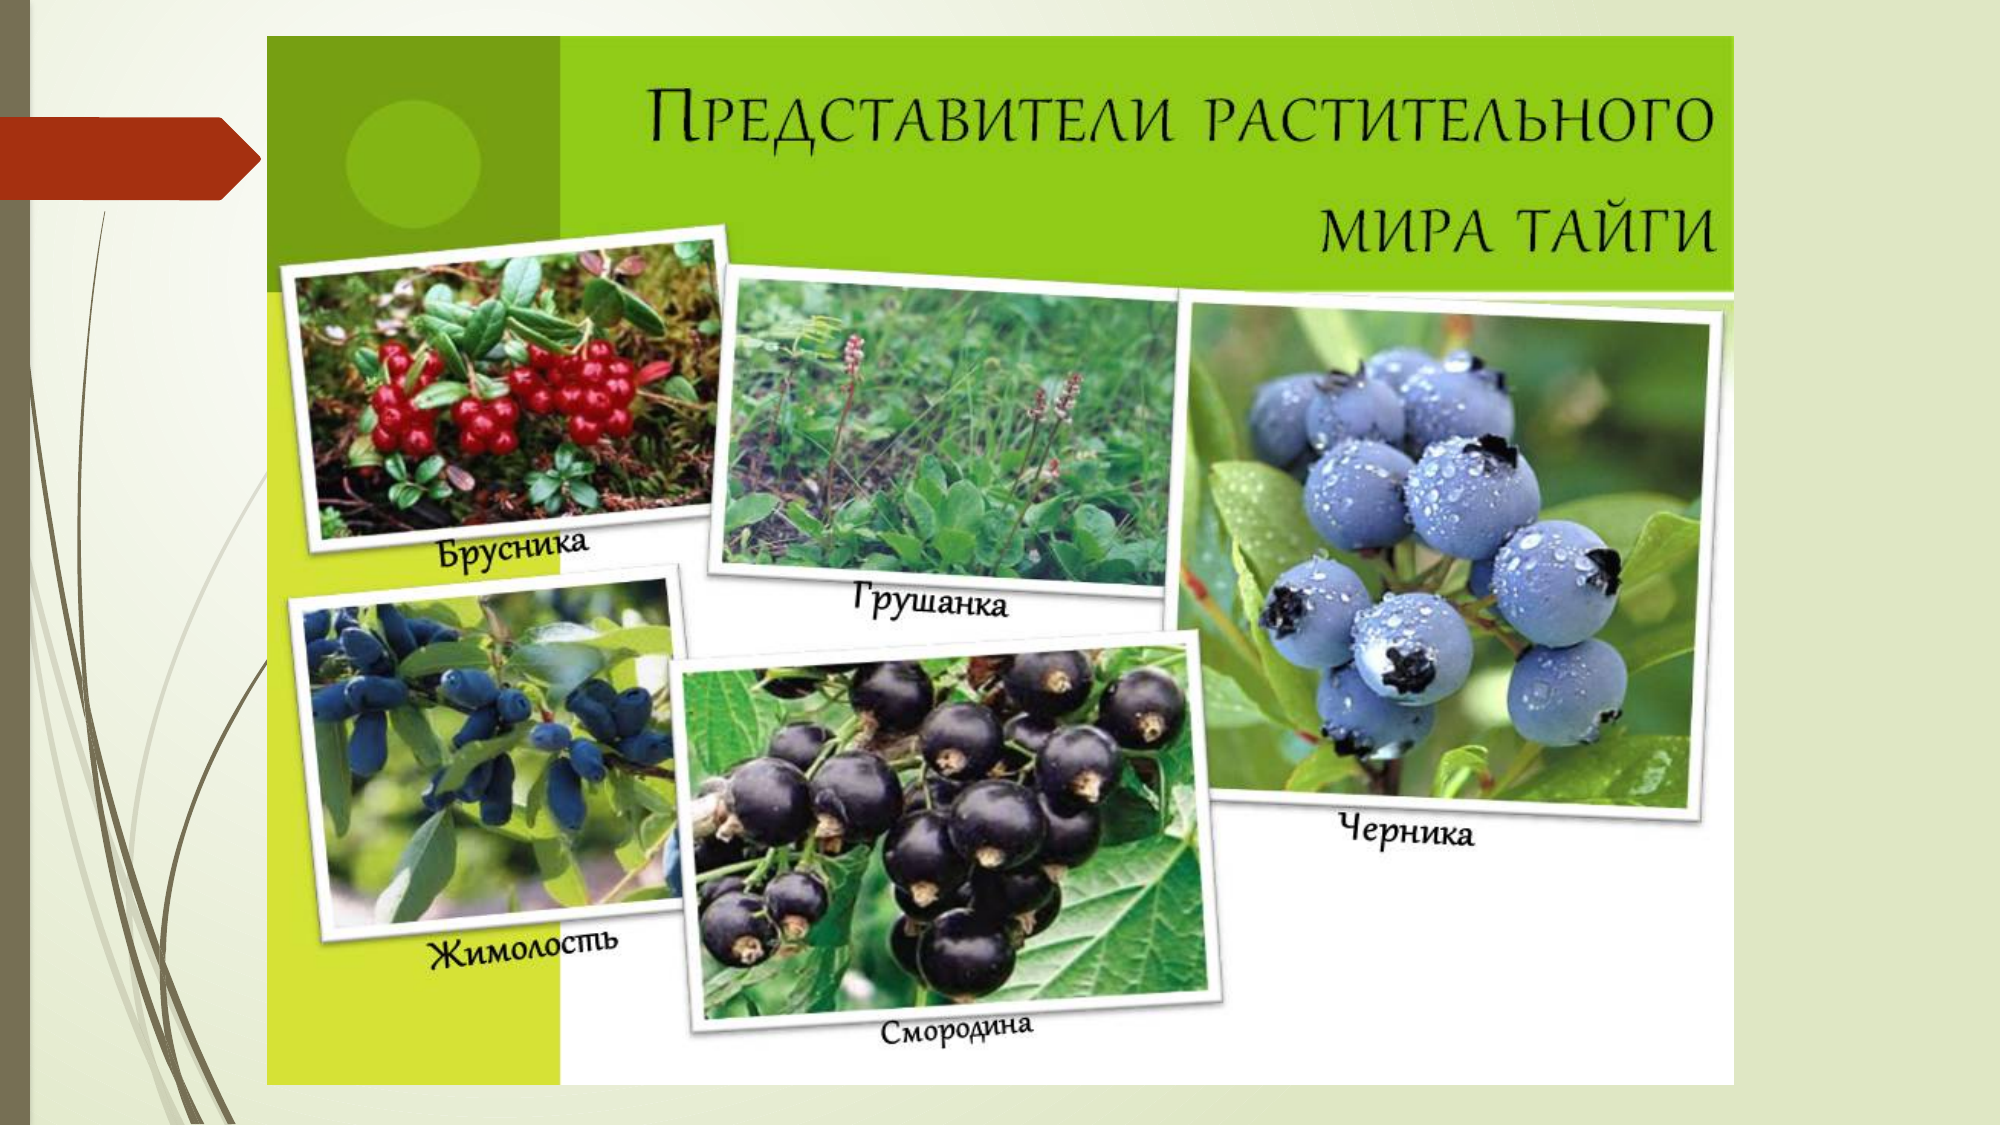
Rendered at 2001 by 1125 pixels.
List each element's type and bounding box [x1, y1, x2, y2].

list [267, 35, 1734, 1085]
